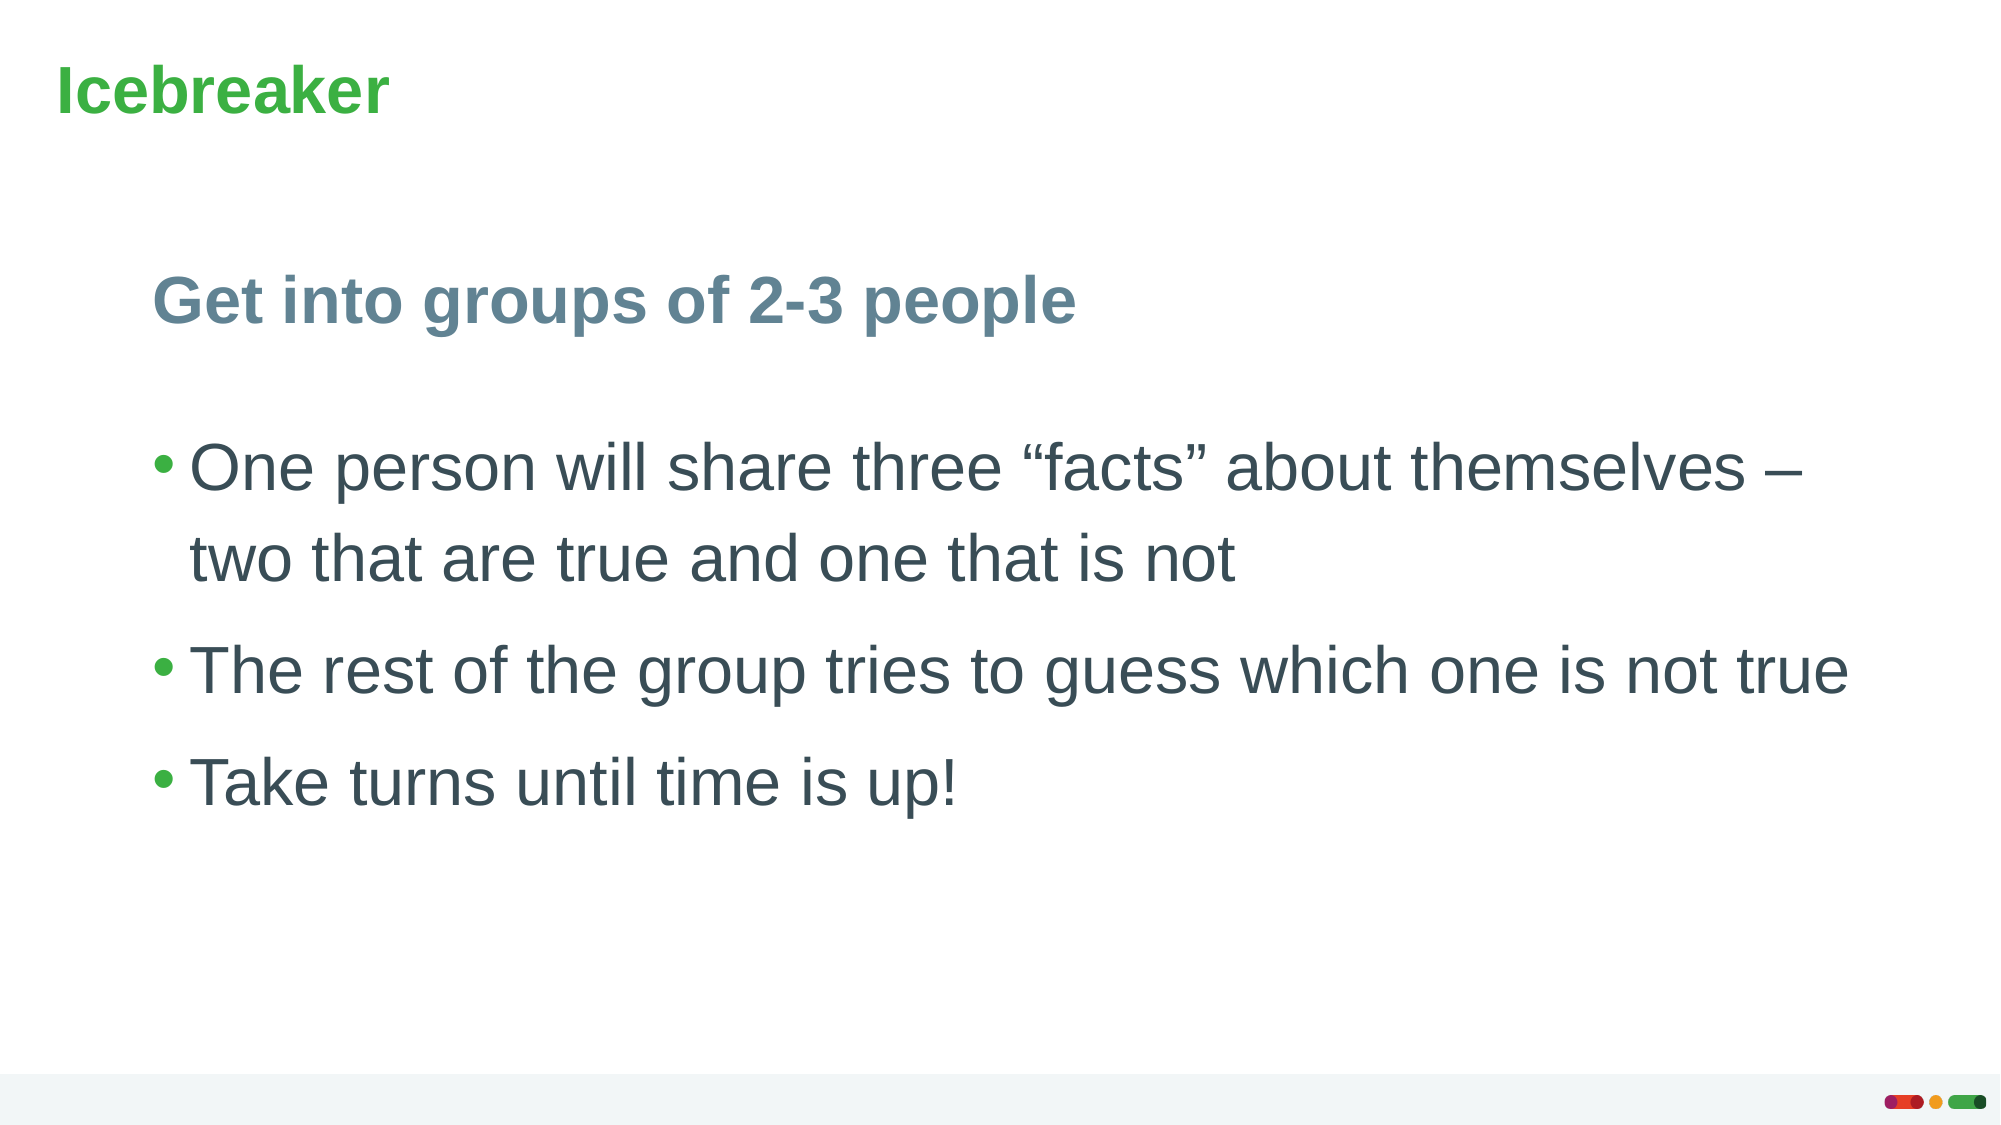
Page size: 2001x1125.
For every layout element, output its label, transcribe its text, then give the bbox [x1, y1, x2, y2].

title Icebreaker [41, 39, 1767, 219]
list Get into groups of 2-3 people One person will share three “facts” about themselves – two that are true and one that is not The rest of the group tries to guess which one is not true Take turns until time is up! [137, 238, 1928, 924]
